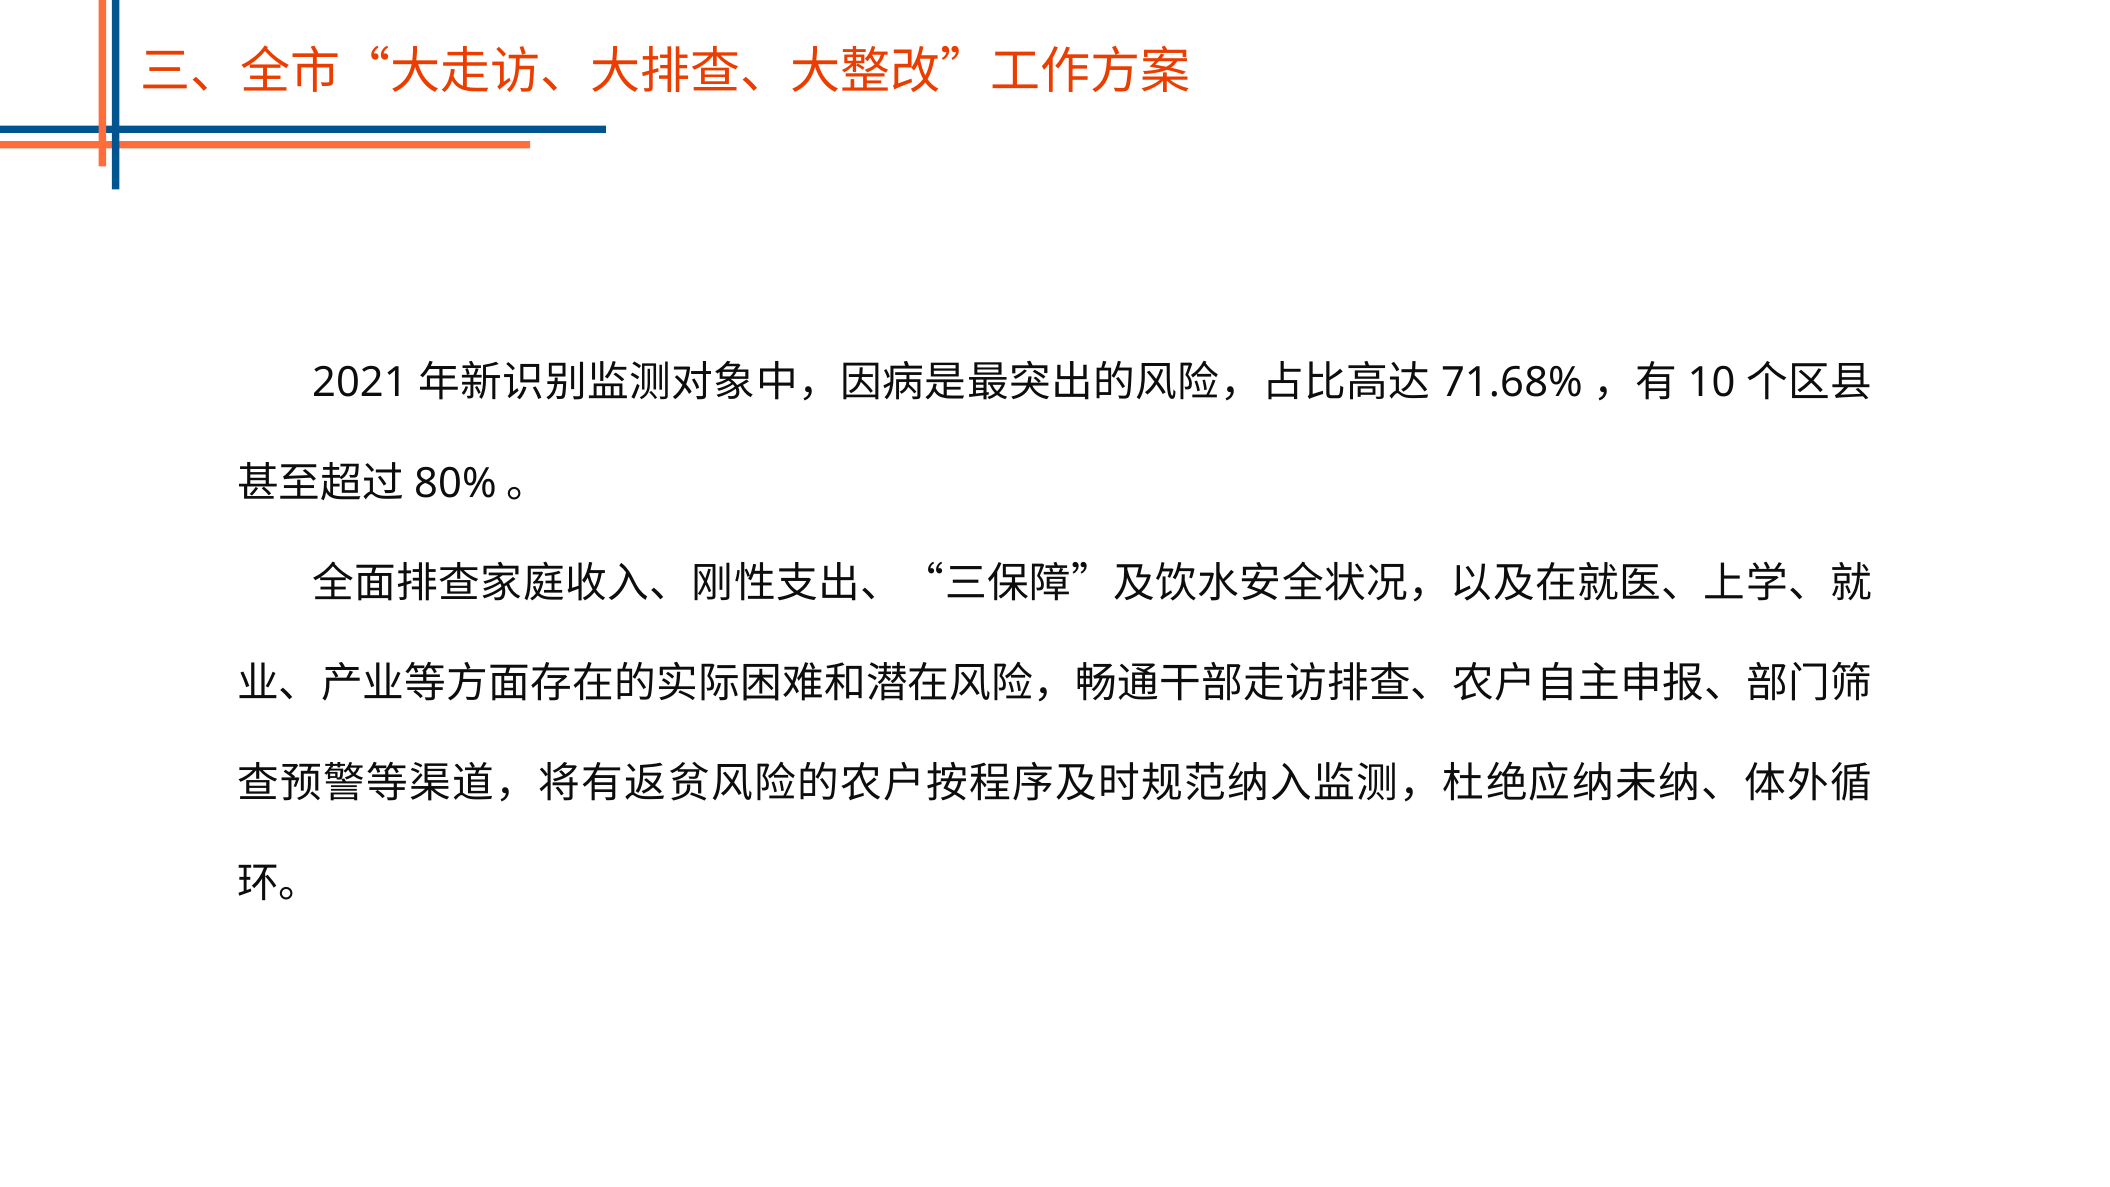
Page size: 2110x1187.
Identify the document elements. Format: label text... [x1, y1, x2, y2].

text_box 2021年新识别监测对象中，因病是最突出的风险，占比高达71.68%，有10个区县甚至超过80%。 全面排查家庭收入、刚性支出、“三保障”及饮水安全状况，以及在就医、上学、就业、产业等方面存在的实际困难和潜在风险，畅通干部走访排查、农户自主申报、部门筛查预警等渠道，将有返贫风险的农户按程序及时规范纳入监测，杜绝应纳未纳、体外循环。 [222, 297, 1887, 913]
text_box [0, 0, 1457, 190]
